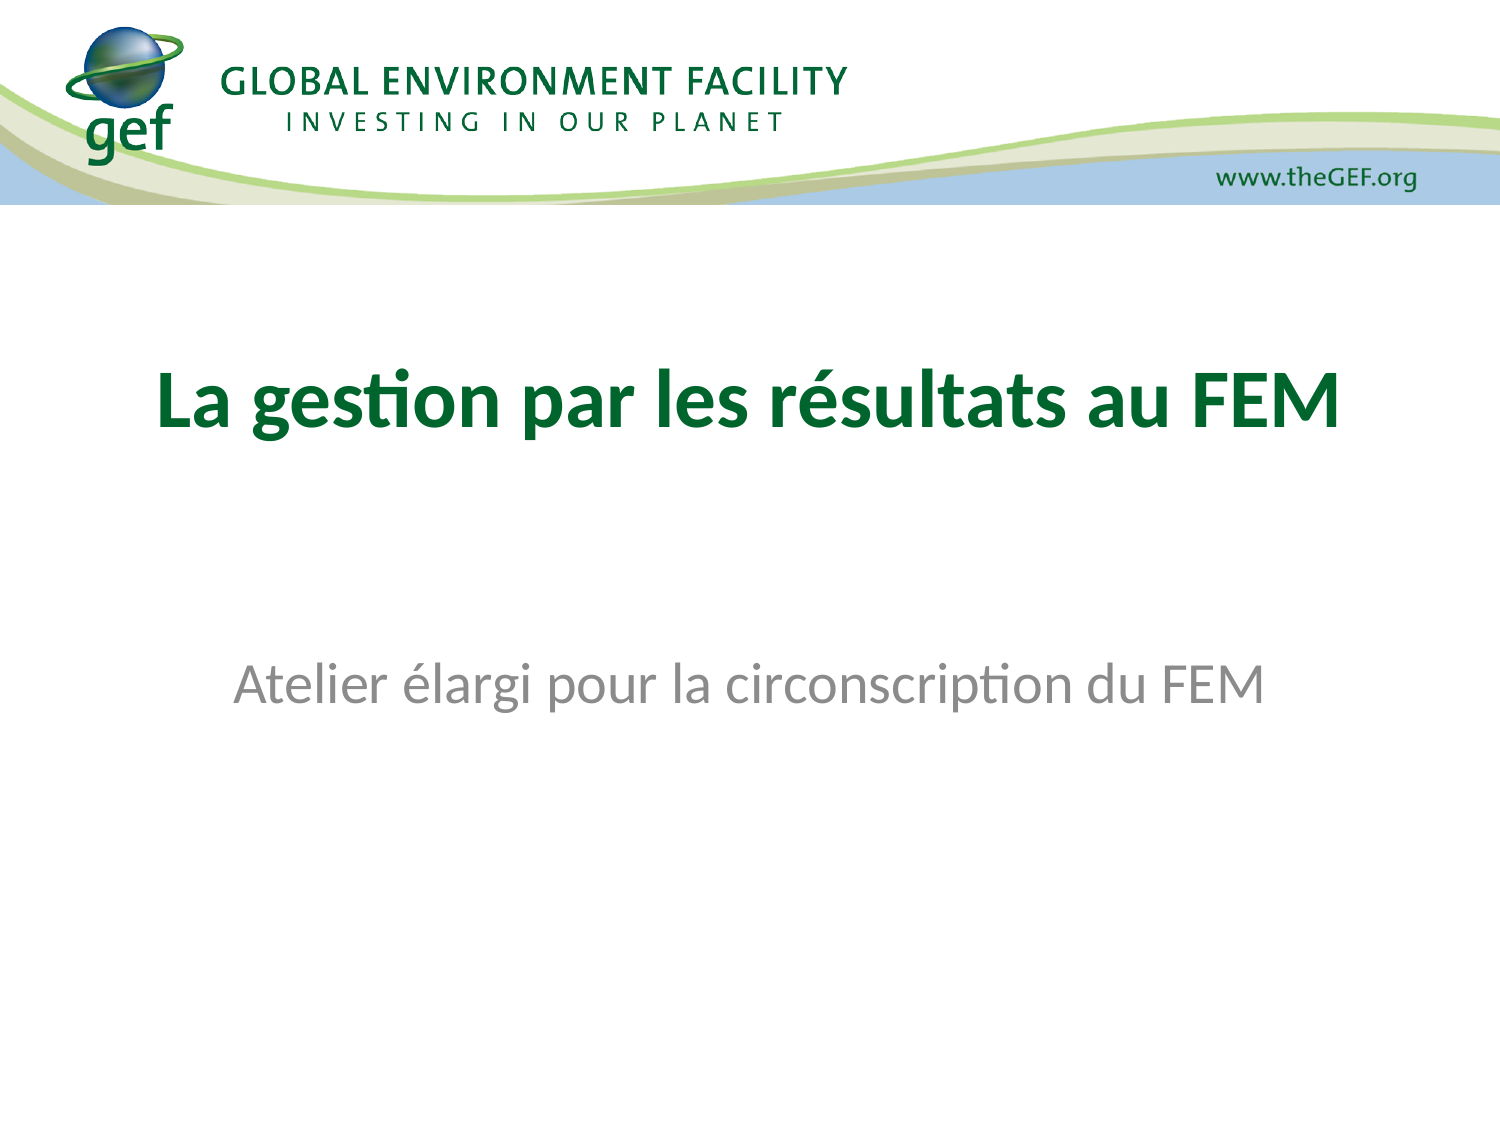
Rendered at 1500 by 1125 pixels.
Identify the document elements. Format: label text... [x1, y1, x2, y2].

title La gestion par les résultats au FEM [74, 299, 1426, 488]
picture [0, 0, 1500, 205]
subtitle Atelier élargi pour la circonscription du FEM [87, 637, 1413, 926]
